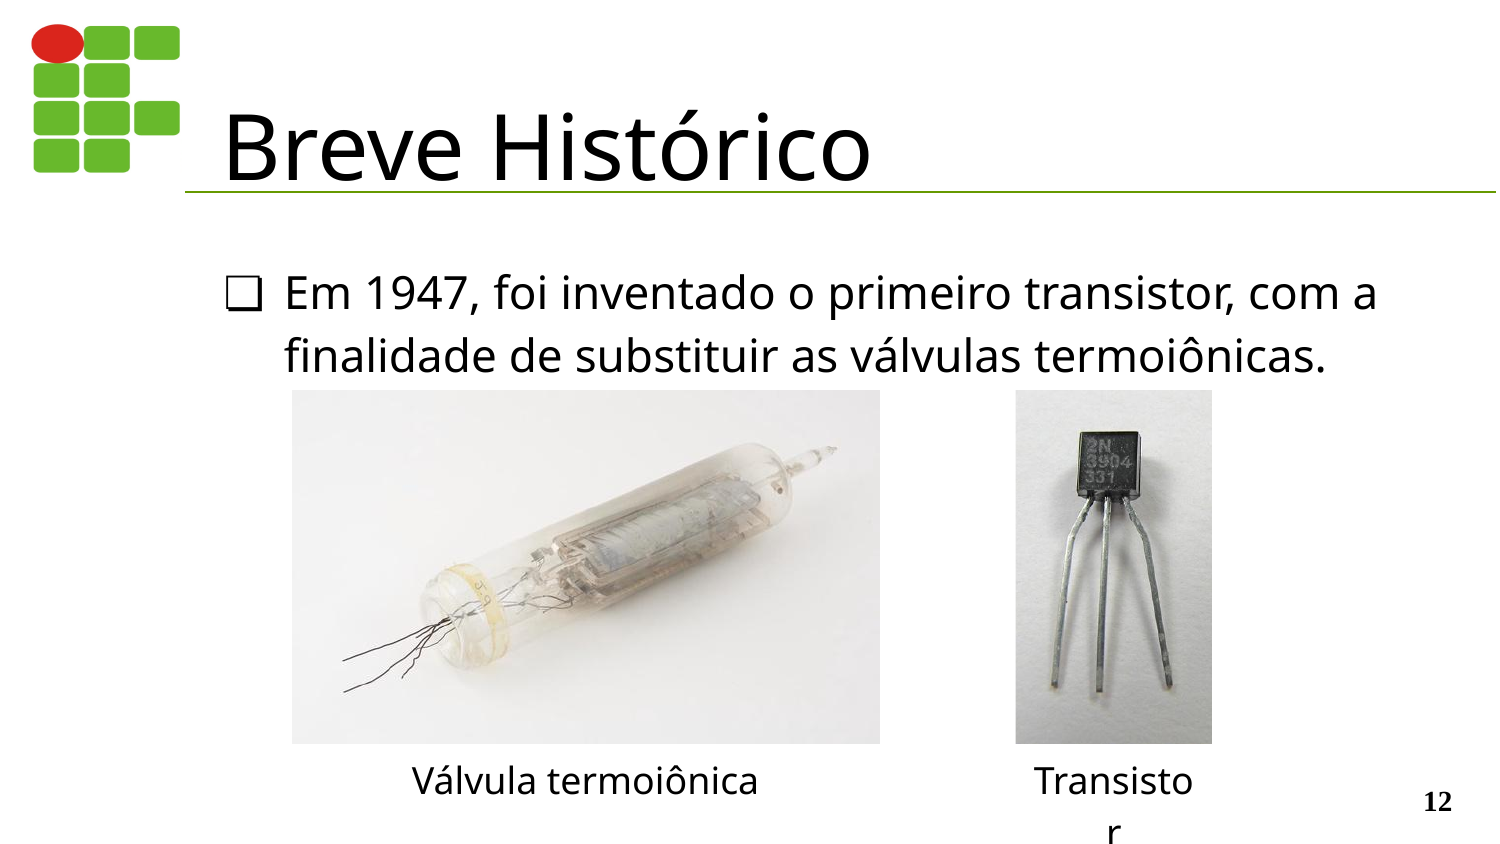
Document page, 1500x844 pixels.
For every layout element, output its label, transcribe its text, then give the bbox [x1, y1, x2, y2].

text_box ‹#› [1155, 768, 1468, 825]
list Em 1947, foi inventado o primeiro transistor, com a finalidade de substituir as válvulas termoiônicas. [193, 248, 1469, 405]
picture [1015, 390, 1213, 744]
list Válvula termoiônica [292, 751, 880, 800]
list Transistor [1015, 751, 1212, 800]
picture [291, 390, 880, 744]
title Breve Histórico [206, 26, 1468, 207]
picture [29, 23, 182, 174]
